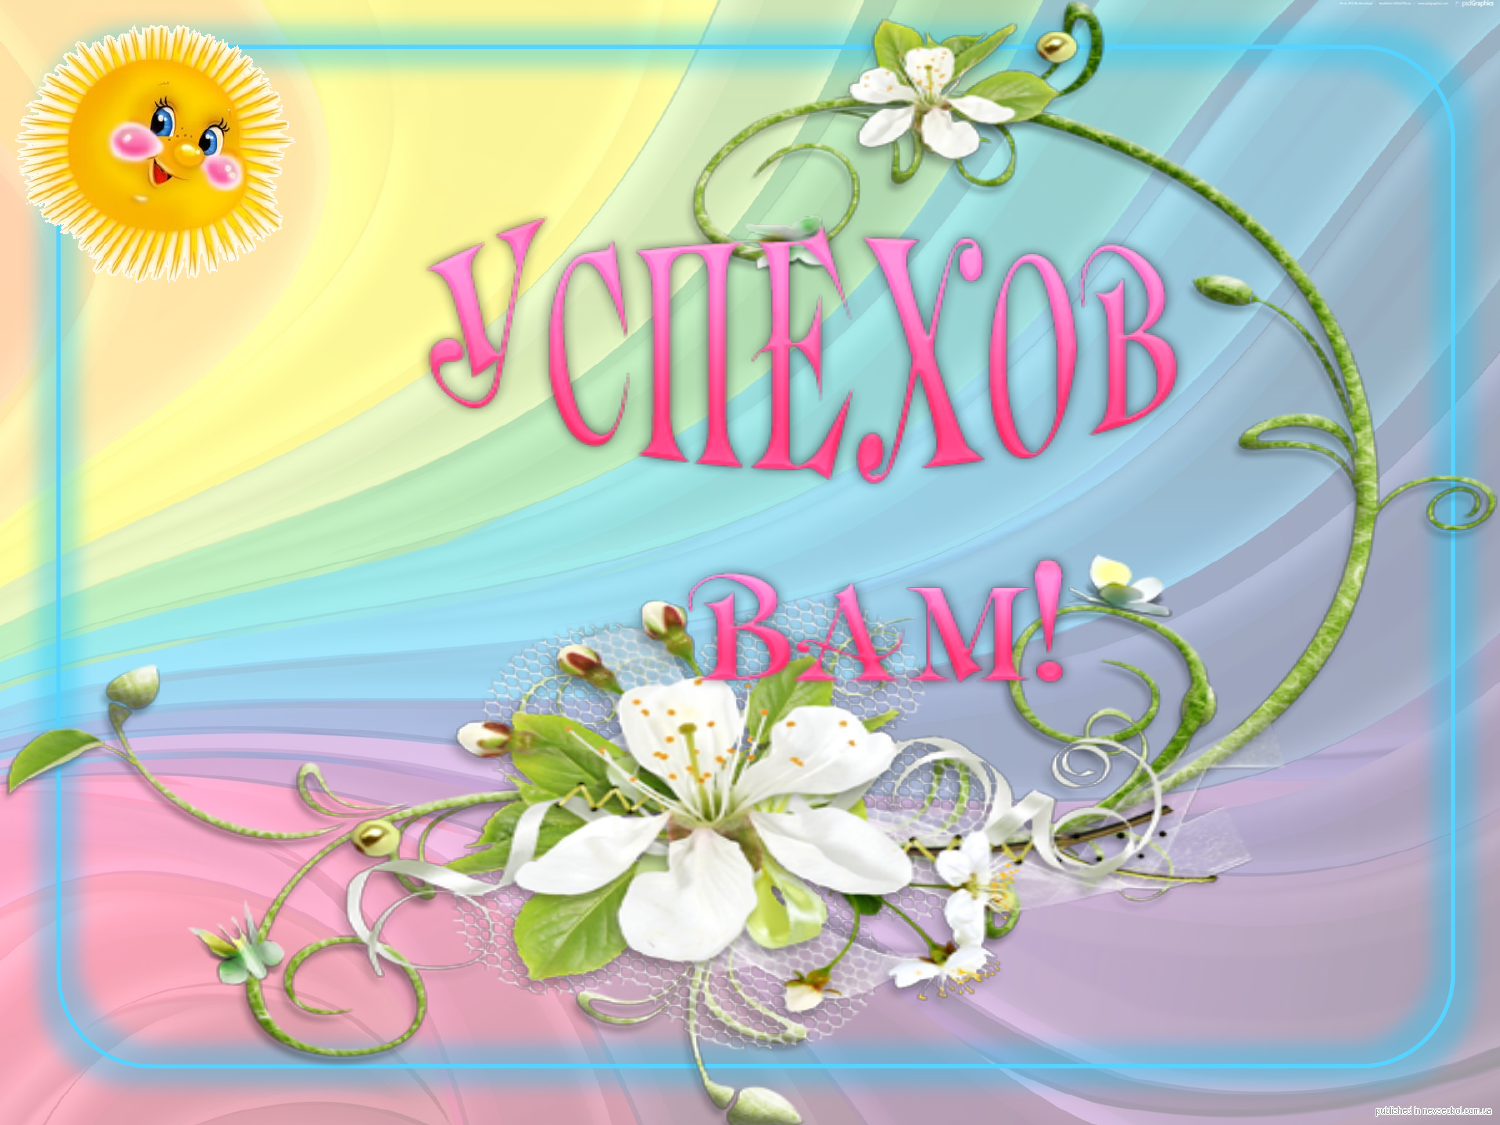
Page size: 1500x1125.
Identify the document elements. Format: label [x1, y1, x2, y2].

list [0, 1, 1500, 1125]
